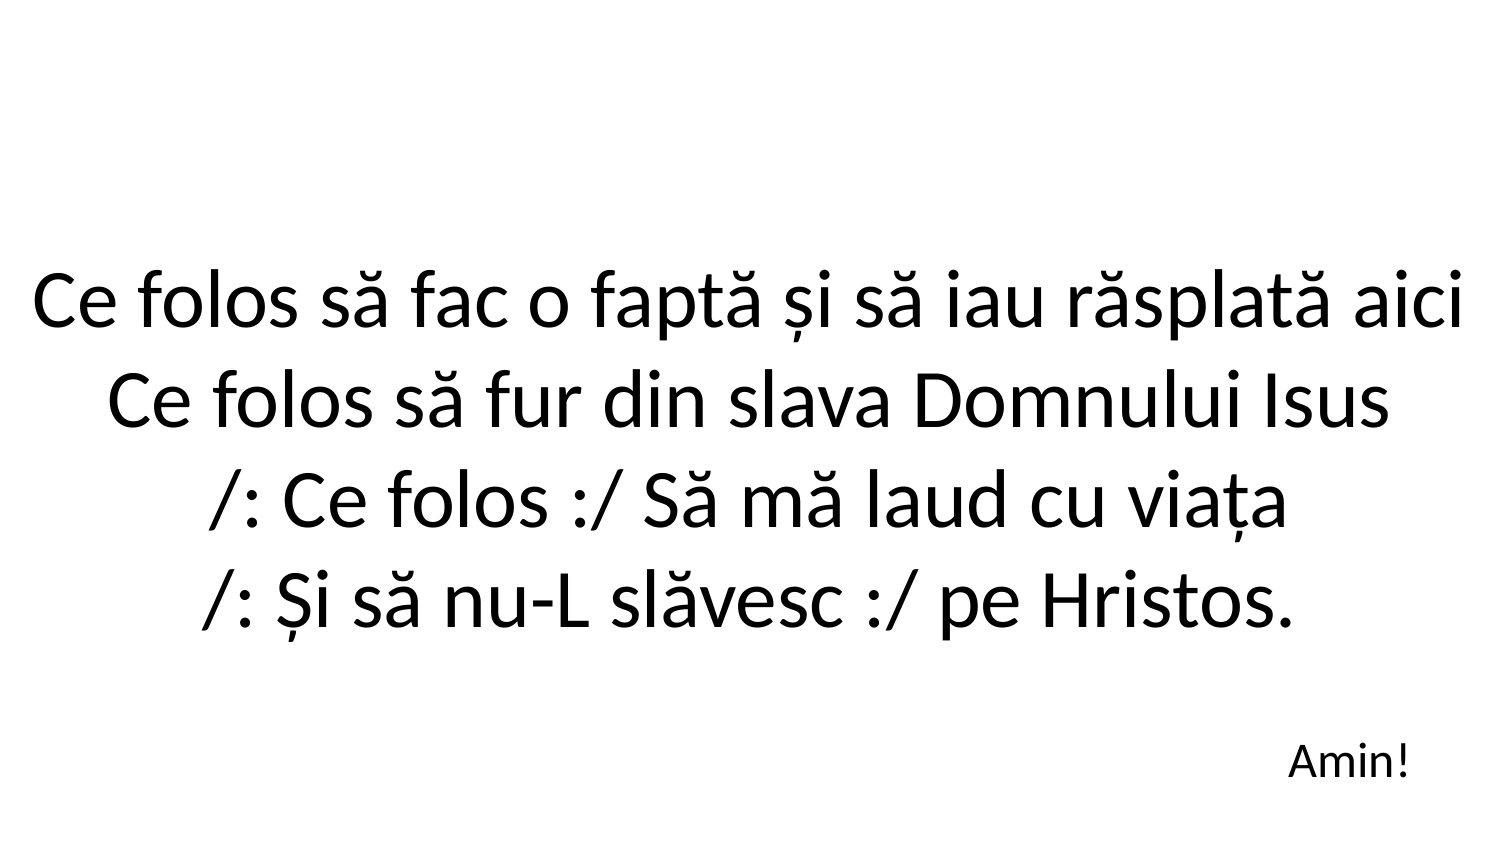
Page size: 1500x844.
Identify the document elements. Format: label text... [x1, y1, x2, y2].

text_box Ce folos să fac o faptă și să iau răsplată aici Ce folos să fur din slava Domnului Isus /: Ce folos :/ Să mă laud cu viața /: Și să nu-L slăvesc :/ pe Hristos. [18, 192, 1482, 652]
text_box Amin! [1273, 674, 1427, 795]
